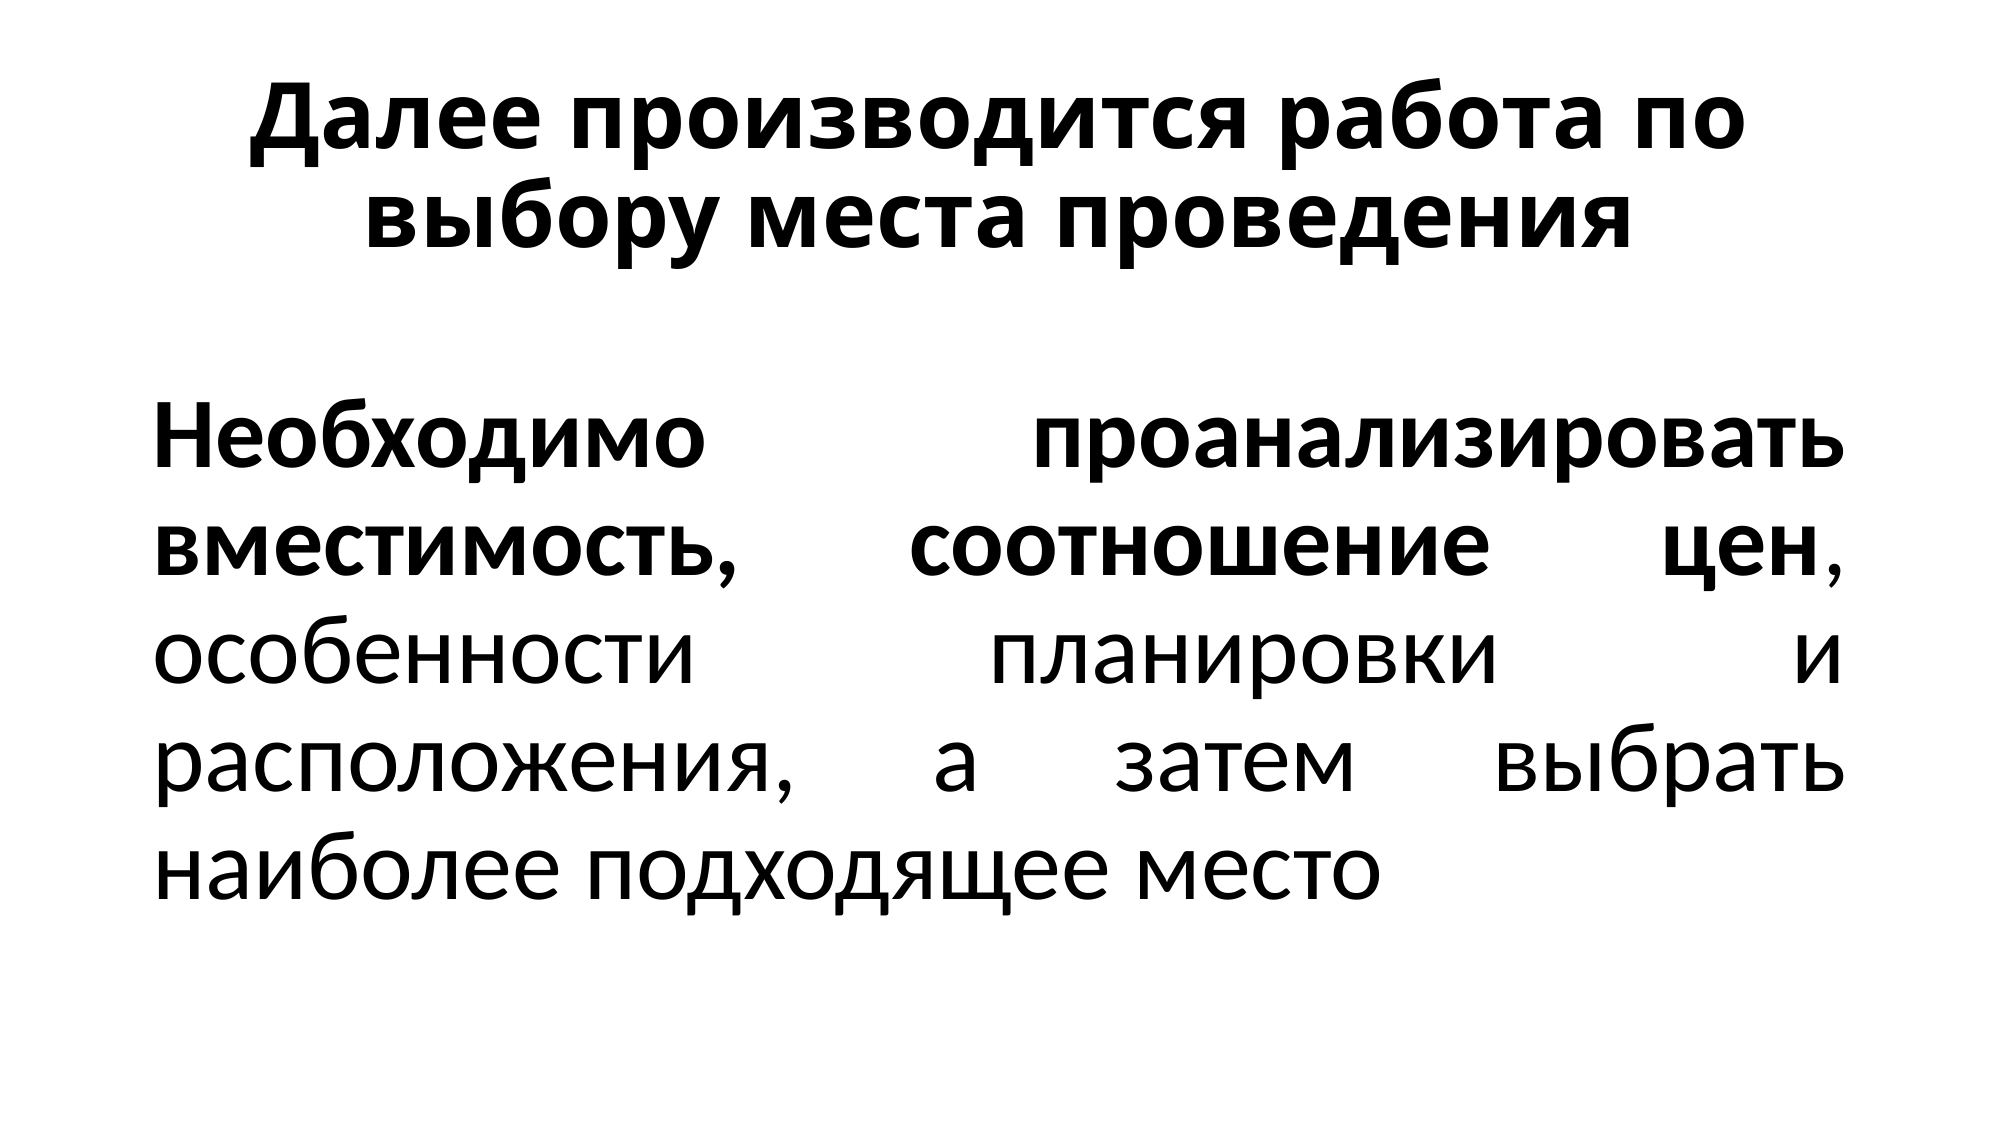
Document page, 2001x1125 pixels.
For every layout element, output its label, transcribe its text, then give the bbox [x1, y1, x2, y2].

title Далее производится работа по выбору места проведения [137, 59, 1863, 278]
list Необходимо проанализировать вместимость, соотношение цен, особенности планировки и расположения, а затем выбрать наиболее подходящее место [137, 373, 1863, 1014]
